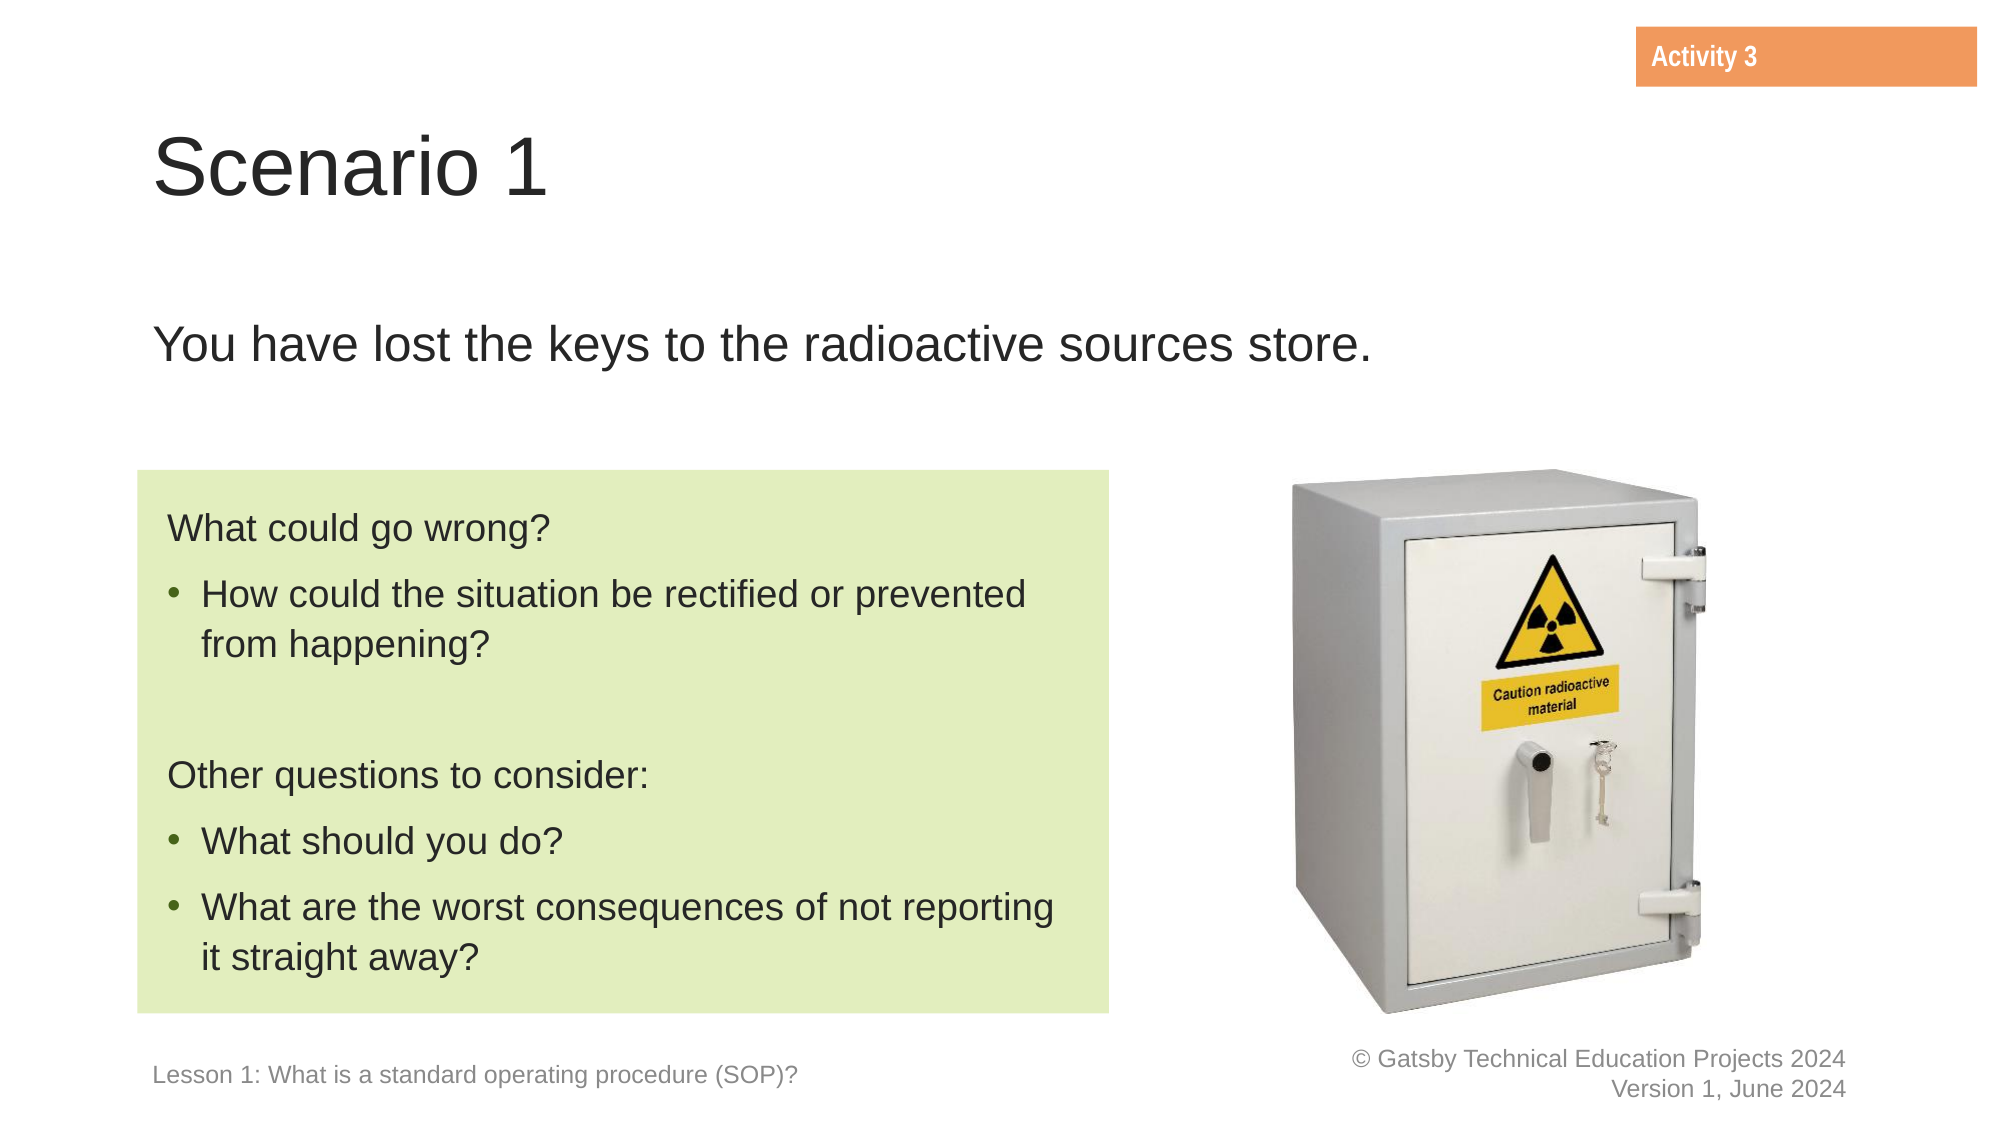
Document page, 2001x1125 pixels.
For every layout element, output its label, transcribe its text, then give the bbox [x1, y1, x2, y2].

list Activity 3 [1636, 26, 1978, 87]
list What could go wrong? How could the situation be rectified or prevented from happening? Other questions to consider: What should you do? What are the worst consequences of not reporting it straight away? [137, 469, 1109, 1014]
list You have lost the keys to the radioactive sources store. [137, 299, 1863, 448]
list Lesson 1: What is a standard operating procedure (SOP)? [137, 1042, 829, 1103]
title Scenario 1 [137, 59, 1863, 278]
picture [1146, 469, 1863, 1014]
